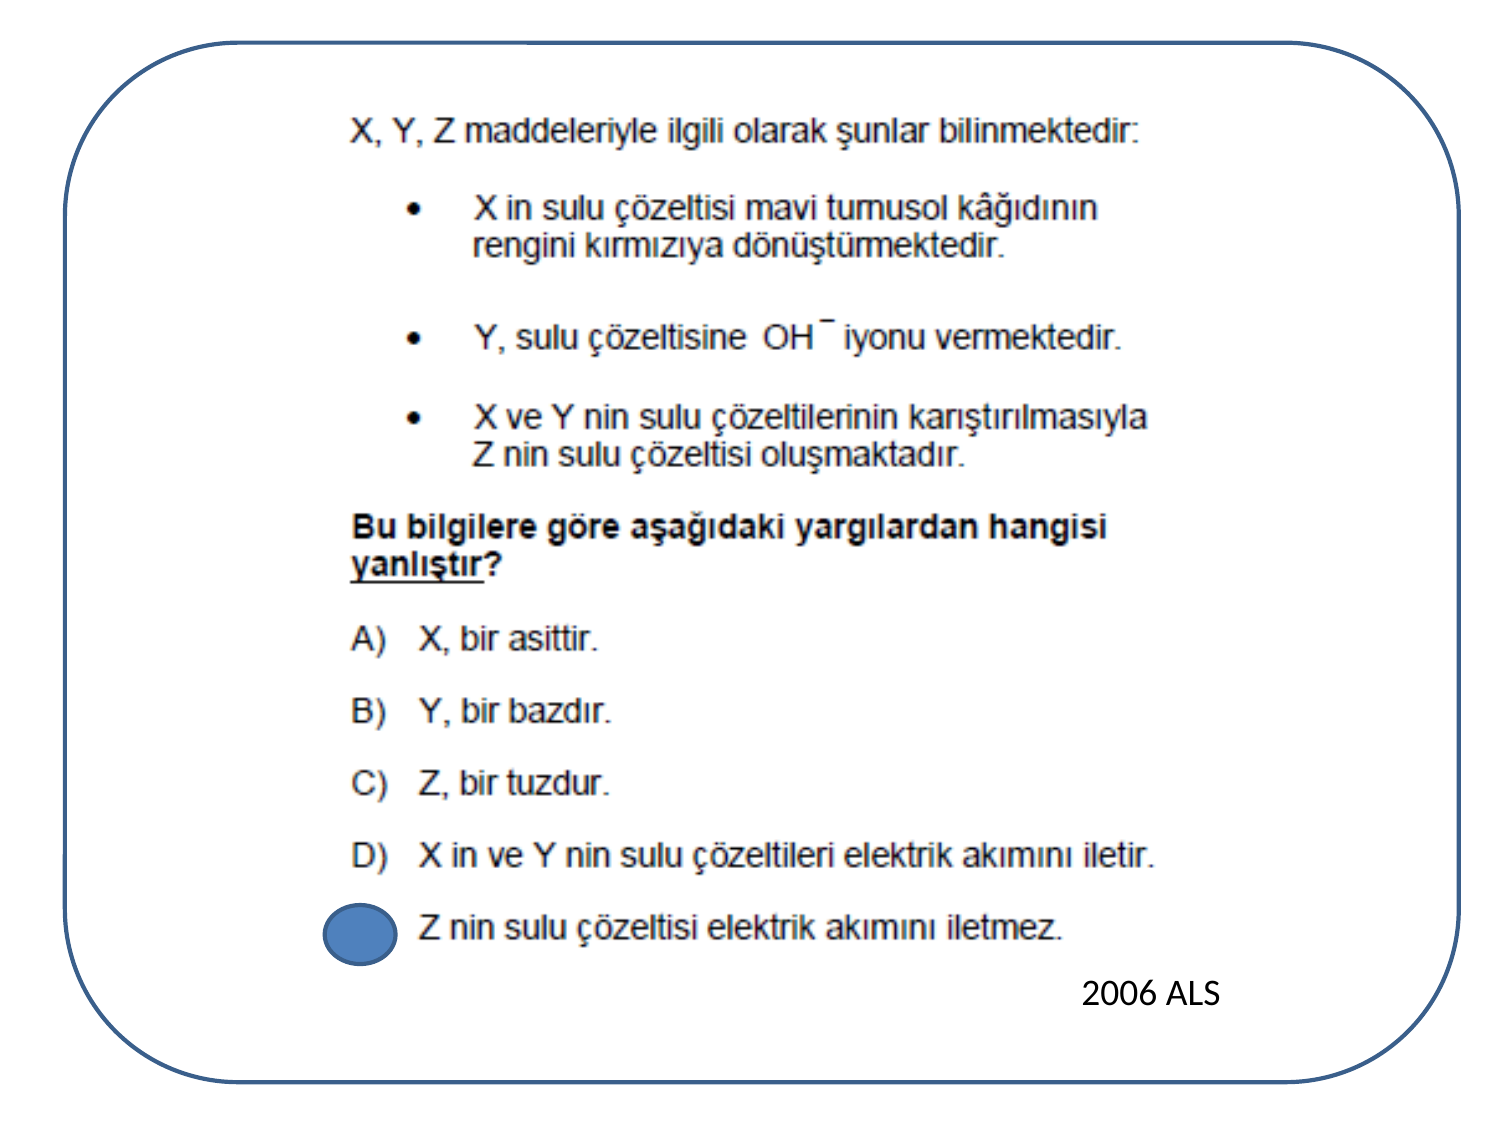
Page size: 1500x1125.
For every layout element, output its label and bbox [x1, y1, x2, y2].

picture [336, 101, 1203, 980]
text_box [62, 40, 1461, 1085]
